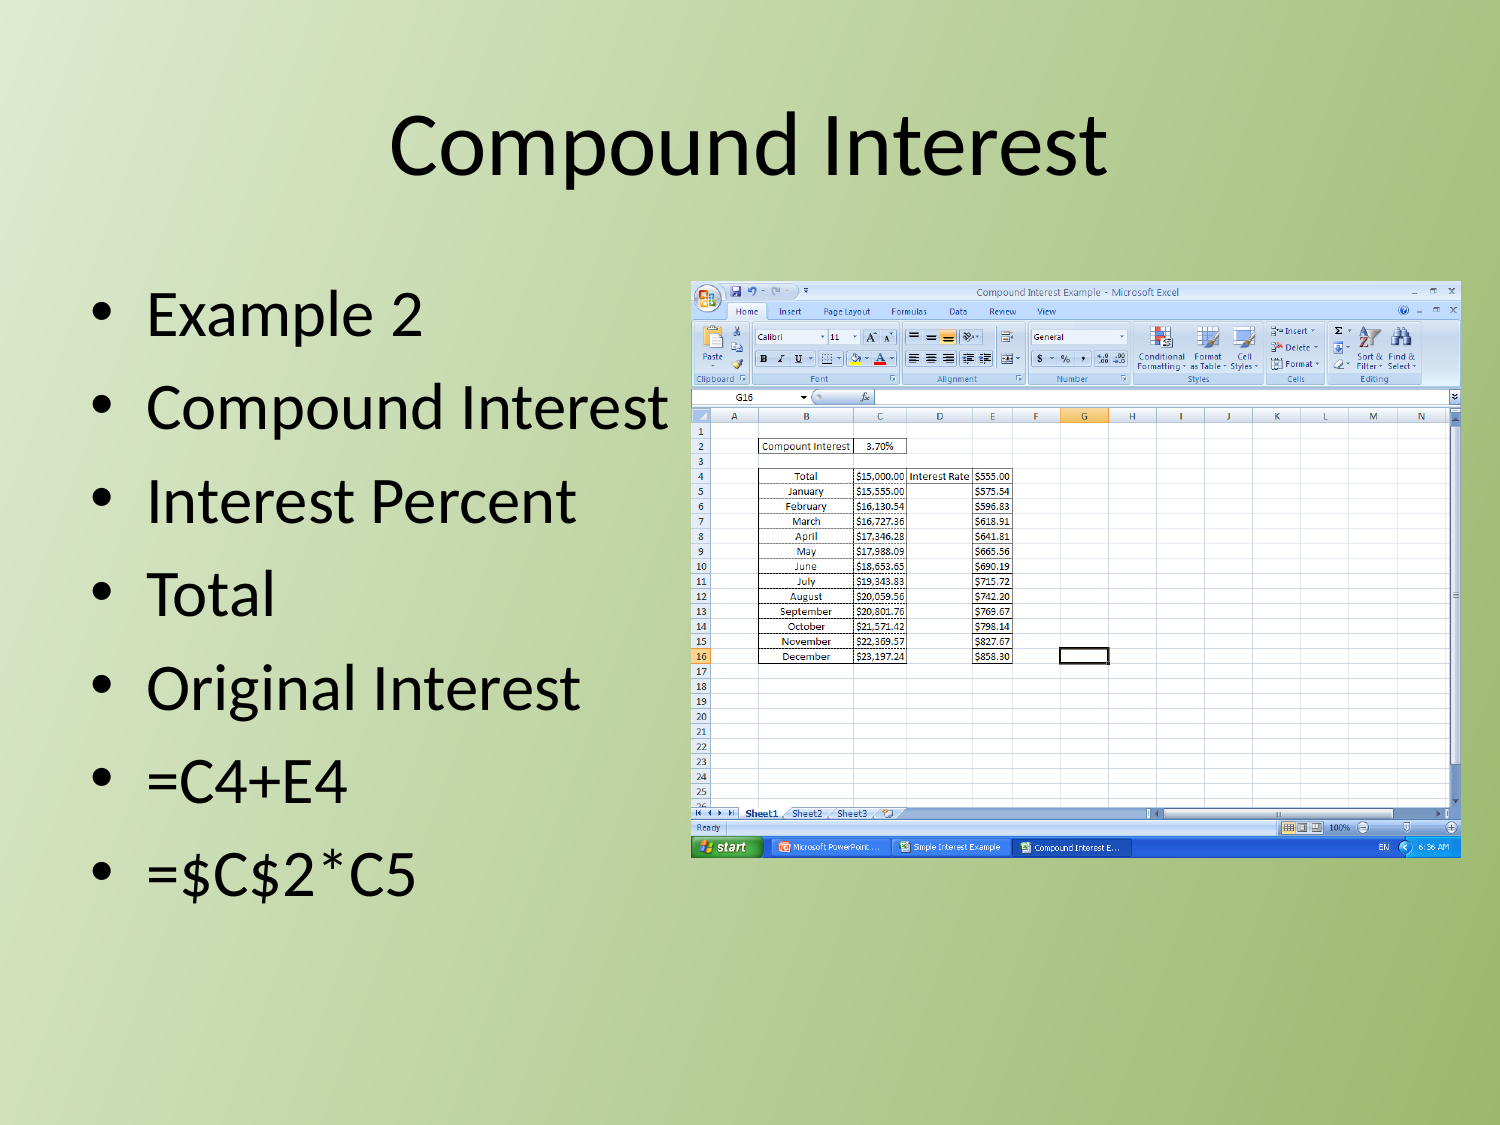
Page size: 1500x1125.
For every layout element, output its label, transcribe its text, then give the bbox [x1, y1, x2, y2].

list Example 2 Compound Interest Interest Percent Total Original Interest =C4+E4 =$C$2*C5 [75, 262, 1425, 1005]
title Compound Interest [75, 45, 1425, 233]
picture [691, 280, 1461, 858]
